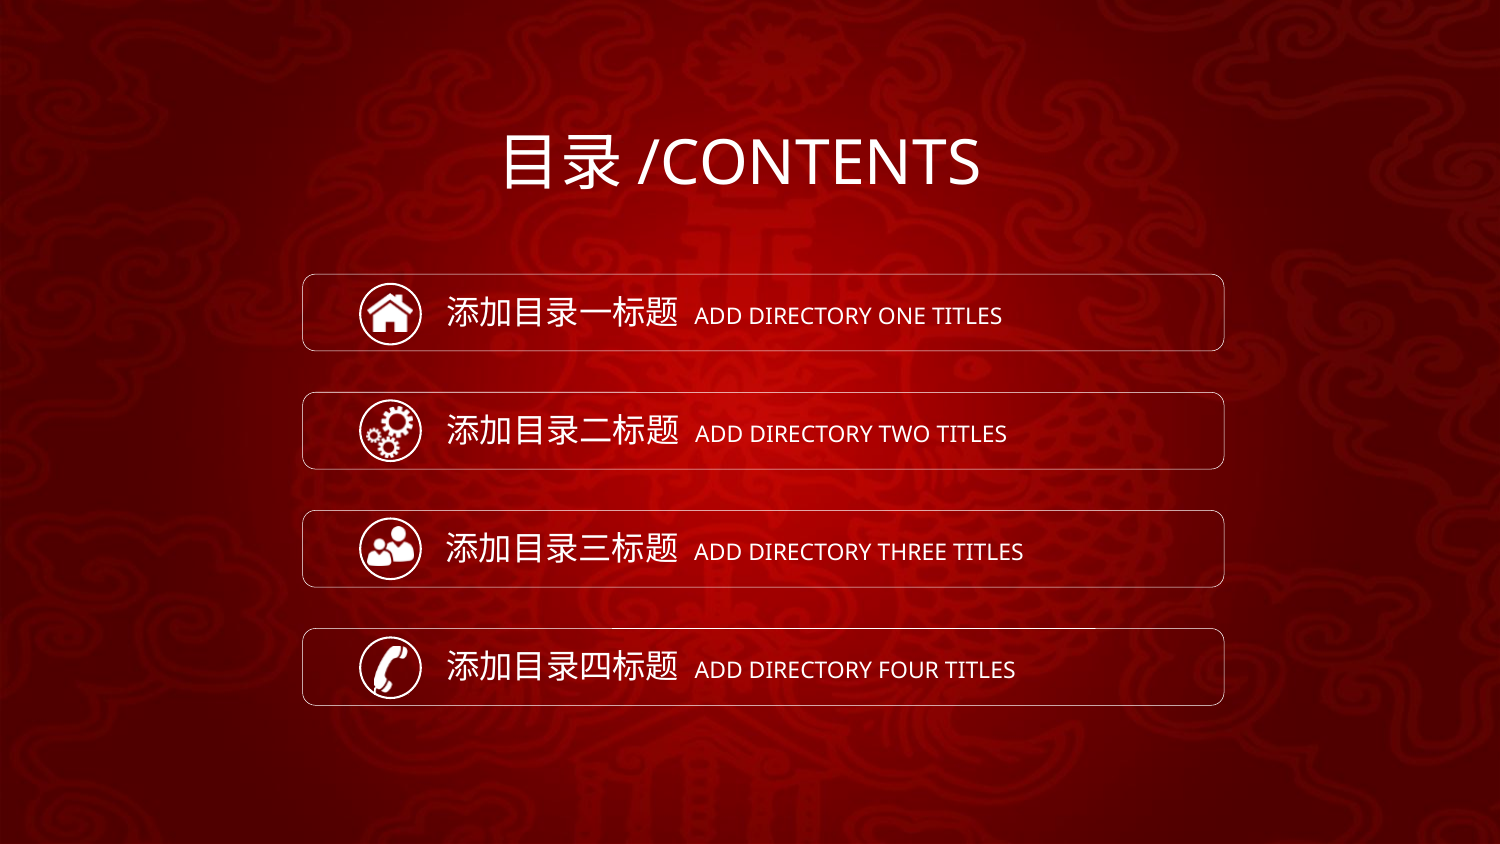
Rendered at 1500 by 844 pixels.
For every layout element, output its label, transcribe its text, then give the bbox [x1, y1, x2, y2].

text_box [301, 273, 1226, 352]
text_box 添加目录一标题 ADD DIRECTORY ONE TITLES [431, 283, 1019, 339]
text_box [360, 400, 421, 461]
picture [0, 0, 1500, 844]
text_box [301, 391, 1226, 471]
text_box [360, 518, 421, 580]
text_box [360, 283, 421, 345]
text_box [360, 637, 421, 699]
text_box 添加目录三标题 ADD DIRECTORY THREE TITLES [431, 520, 1040, 575]
text_box [301, 509, 1226, 589]
text_box 目录/CONTENTS [483, 114, 997, 205]
text_box 添加目录四标题 ADD DIRECTORY FOUR TITLES [431, 638, 1032, 693]
text_box [301, 627, 1226, 707]
text_box 添加目录二标题 ADD DIRECTORY TWO TITLES [432, 401, 1023, 457]
